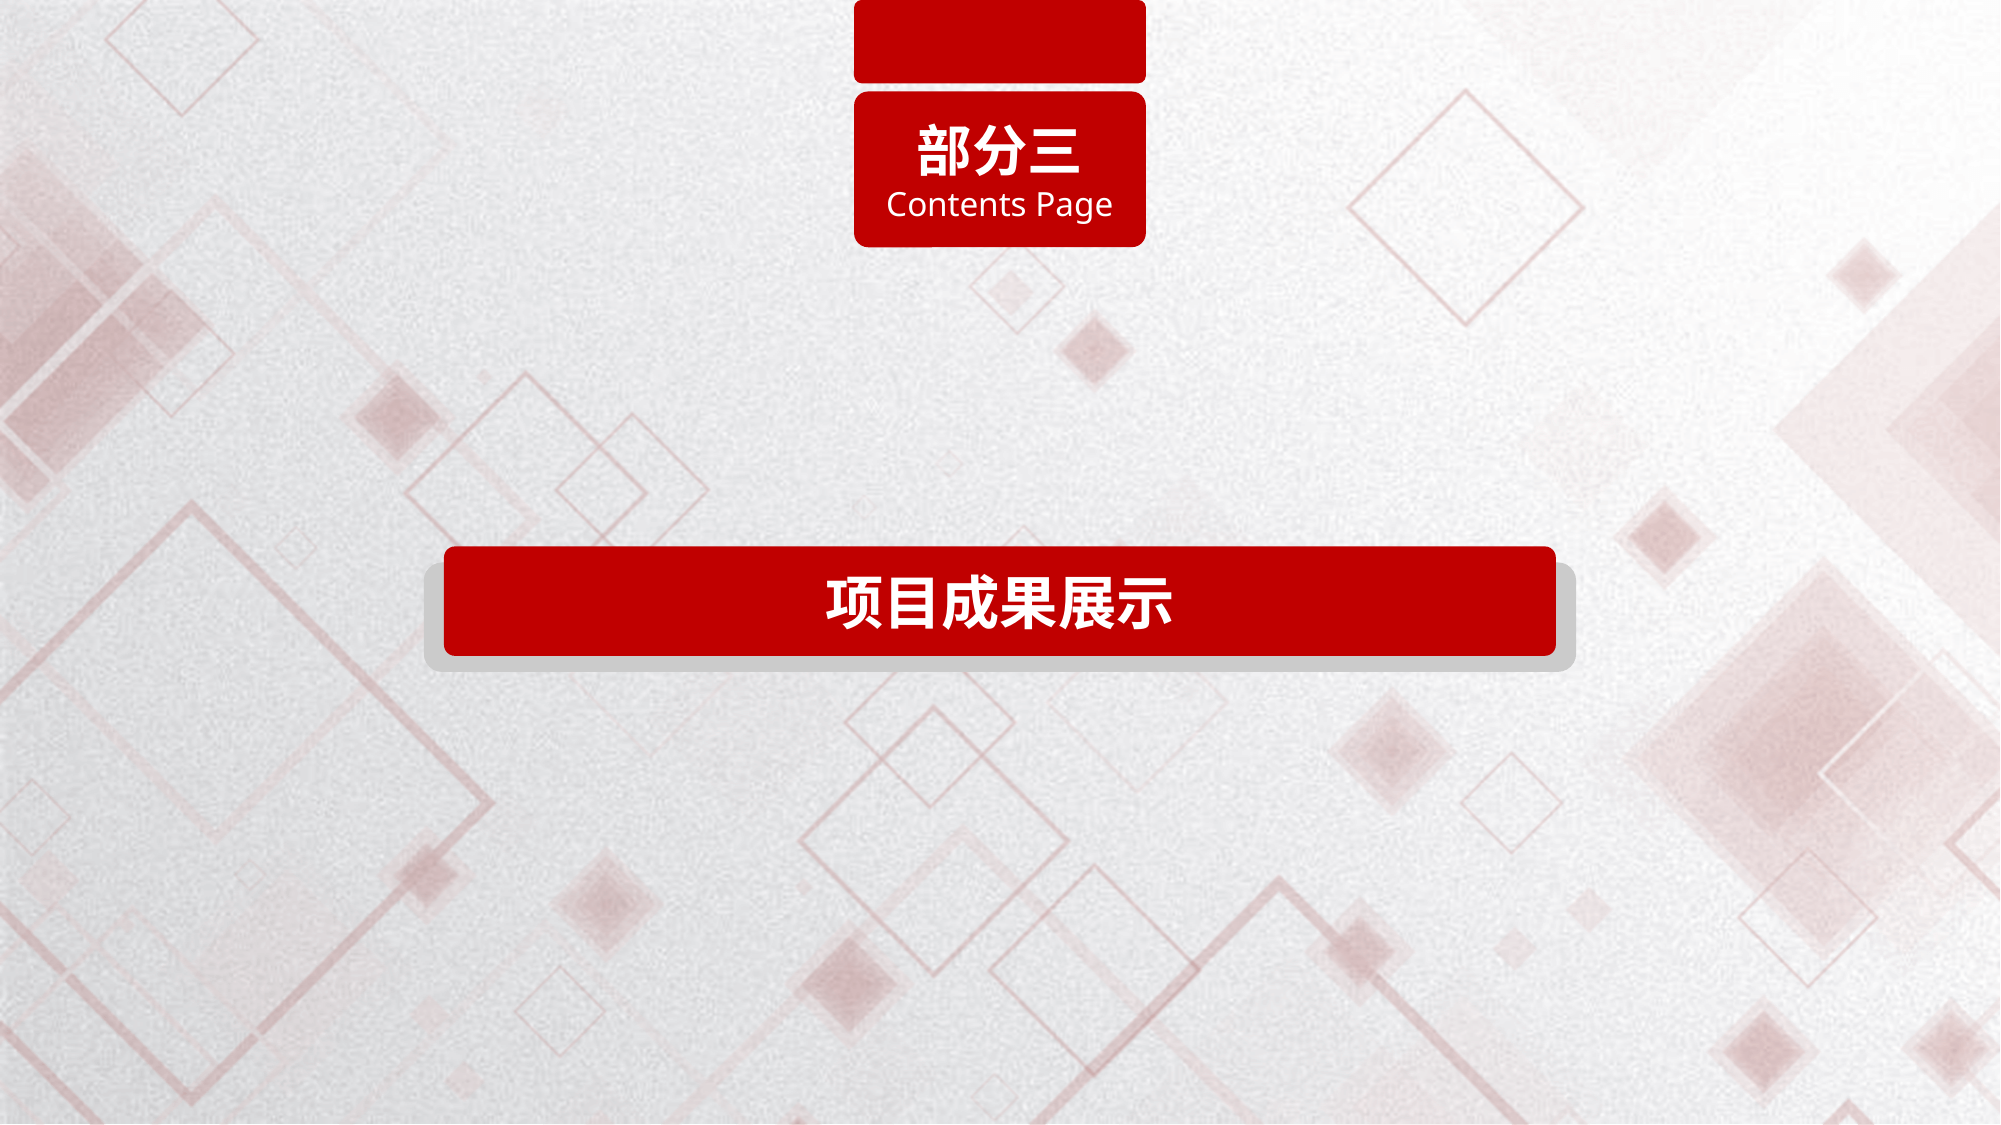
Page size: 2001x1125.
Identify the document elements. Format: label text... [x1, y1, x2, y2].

text_box 项目成果展示 [441, 544, 1558, 658]
text_box [851, 0, 1149, 86]
picture [0, 0, 2001, 1125]
text_box [421, 560, 1579, 675]
text_box 部分三 Contents Page [851, 89, 1149, 250]
